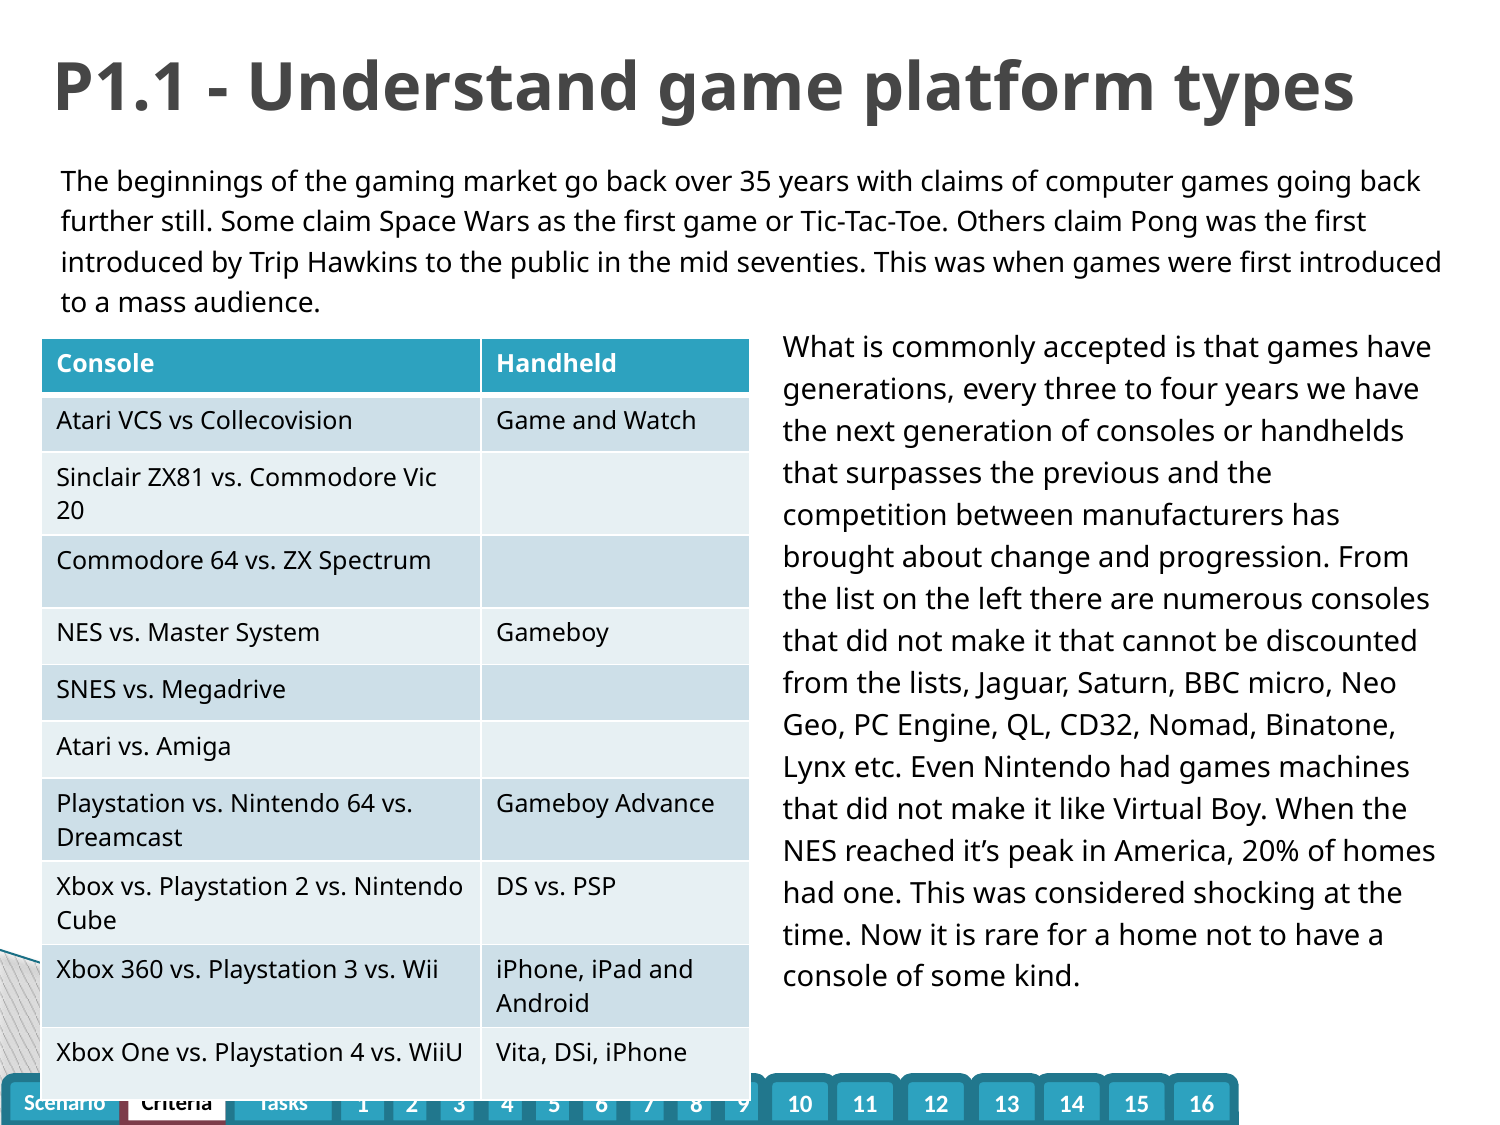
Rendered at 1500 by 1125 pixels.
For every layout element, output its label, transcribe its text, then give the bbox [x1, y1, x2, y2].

title P1.1 - Understand game platform types [37, 19, 1471, 149]
table_cell [482, 722, 749, 777]
table_cell Xbox 360 vs. Playstation 3 vs. Wii [42, 945, 480, 1027]
table_cell NES vs. Master System [42, 609, 480, 664]
table_cell Gameboy [482, 609, 749, 664]
list The beginnings of the gaming market go back over 35 years with claims of computer games going back further still. Some claim Space Wars as the first game or Tic-Tac-Toe. Others claim Pong was the first introduced by Trip Hawkins to the public in the mid seventies. This was when games were first introduced to a mass audience. [29, 149, 1471, 327]
table_cell Xbox One vs. Playstation 4 vs. WiiU [42, 1028, 480, 1099]
table_cell [482, 665, 749, 720]
table_cell SNES vs. Megadrive [42, 665, 480, 720]
table_cell Atari VCS vs Collecovision [42, 398, 480, 451]
table_header Console [42, 339, 480, 392]
table_cell [482, 453, 749, 534]
text_box What is commonly accepted is that games have generations, every three to four years we have the next generation of consoles or handhelds that surpasses the previous and the competition between manufacturers has brought about change and progression. From the list on the left there are numerous consoles that did not make it that cannot be discounted from the lists, Jaguar, Saturn, BBC micro, Neo Geo, PC Engine, QL, CD32, Nomad, Binatone, Lynx etc. Even Nintendo had games machines that did not make it like Virtual Boy. When the NES reached it’s peak in America, 20% of homes had one. This was considered shocking at the time. Now it is rare for a home not to have a console of some kind. [750, 314, 1459, 1059]
table_cell iPhone, iPad and Android [482, 945, 749, 1027]
table_cell Commodore 64 vs. ZX Spectrum [42, 536, 480, 607]
table_cell Gameboy Advance [482, 779, 749, 860]
table_cell [482, 536, 749, 607]
table_cell Vita, DSi, iPhone [482, 1028, 749, 1099]
table_header Handheld [482, 339, 749, 392]
table_cell Game and Watch [482, 398, 749, 451]
table_cell DS vs. PSP [482, 862, 749, 944]
table_cell Xbox vs. Playstation 2 vs. Nintendo Cube [42, 862, 480, 944]
table_cell Sinclair ZX81 vs. Commodore Vic 20 [42, 453, 480, 534]
table_cell Atari vs. Amiga [42, 722, 480, 777]
table_cell Playstation vs. Nintendo 64 vs. Dreamcast [42, 779, 480, 860]
